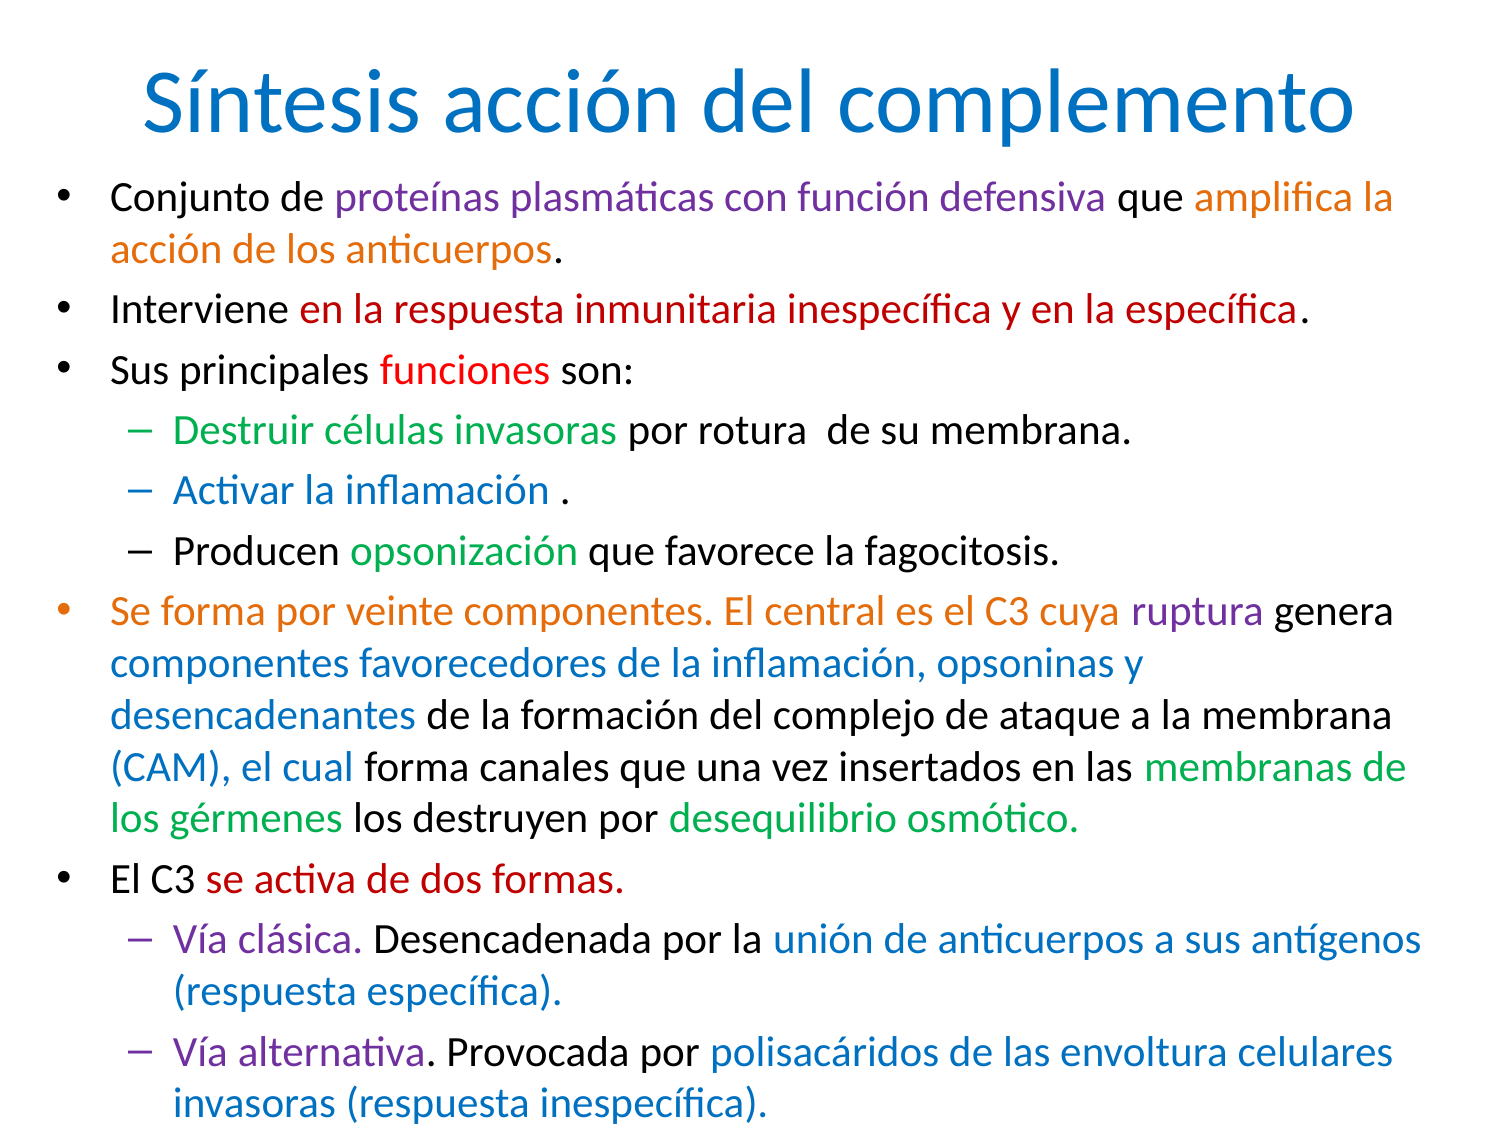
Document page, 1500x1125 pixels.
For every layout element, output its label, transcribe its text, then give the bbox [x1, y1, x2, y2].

title Síntesis acción del complemento [75, 19, 1425, 160]
list Conjunto de proteínas plasmáticas con función defensiva que amplifica la acción de los anticuerpos. Interviene en la respuesta inmunitaria inespecífica y en la específica. Sus principales funciones son: Destruir células invasoras por rotura de su membrana. Activar la inflamación . Producen opsonización que favorece la fagocitosis. Se forma por veinte componentes. El central es el C3 cuya ruptura genera componentes favorecedores de la inflamación, opsoninas y desencadenantes de la formación del complejo de ataque a la membrana (CAM), el cual forma canales que una vez insertados en las membranas de los gérmenes los destruyen por desequilibrio osmótico. El C3 se activa de dos formas. Vía clásica. Desencadenada por la unión de anticuerpos a sus antígenos (respuesta específica). Vía alternativa. Provocada por polisacáridos de las envoltura celulares invasoras (respuesta inespecífica). [41, 160, 1471, 1125]
